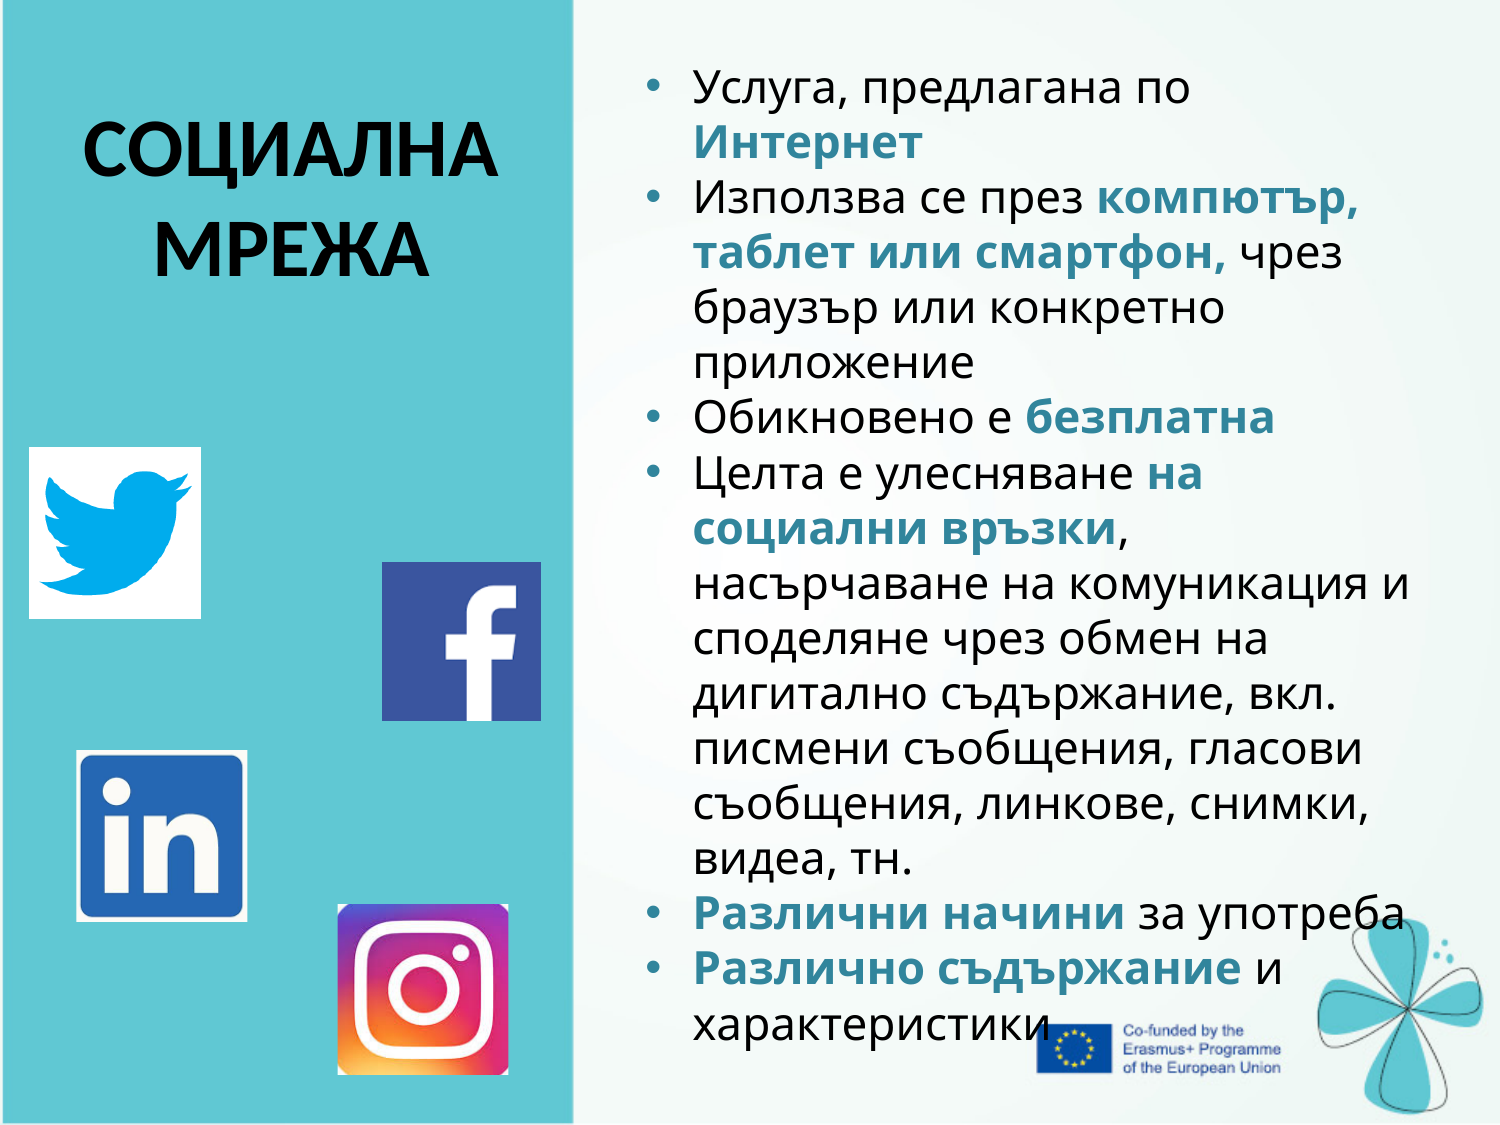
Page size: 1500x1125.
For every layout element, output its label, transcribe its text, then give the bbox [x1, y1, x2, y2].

text_box Услуга, предлагана по Интернет Използва се през компютър, таблет или смартфон, чрез браузър или конкретно приложение Обикновено е безплатна Целта е улесняване на социални връзки, насърчаване на комуникация и споделяне чрез обмен на дигитално съдържание, вкл. писмени съобщения, гласови съобщения, линкове, снимки, видеа, тн. Различни начини за употреба Различно съдържание и характеристики [630, 50, 1436, 1057]
text_box СОЦИАЛНА МРЕЖА [29, 85, 554, 300]
picture [0, 0, 1500, 1125]
